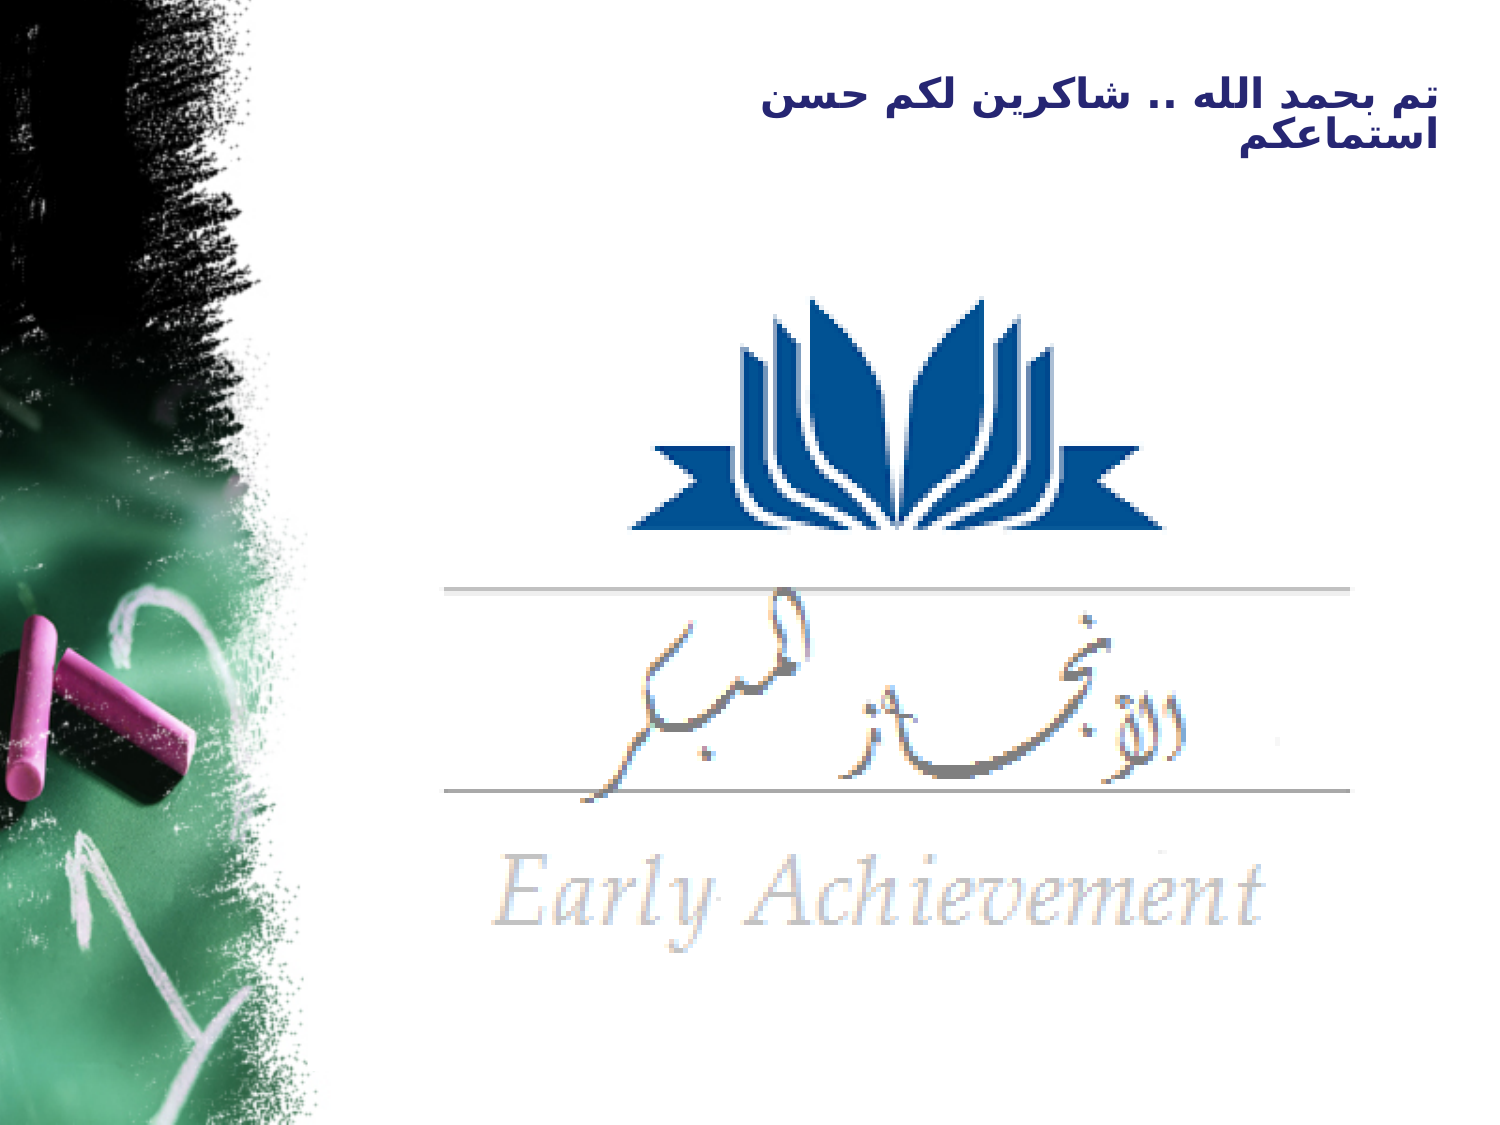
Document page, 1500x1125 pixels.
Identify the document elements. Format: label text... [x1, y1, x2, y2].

picture [0, 0, 1500, 1125]
text_box تم بحمد الله .. شاكرين لكم حسن استماعكم [619, 69, 1455, 125]
